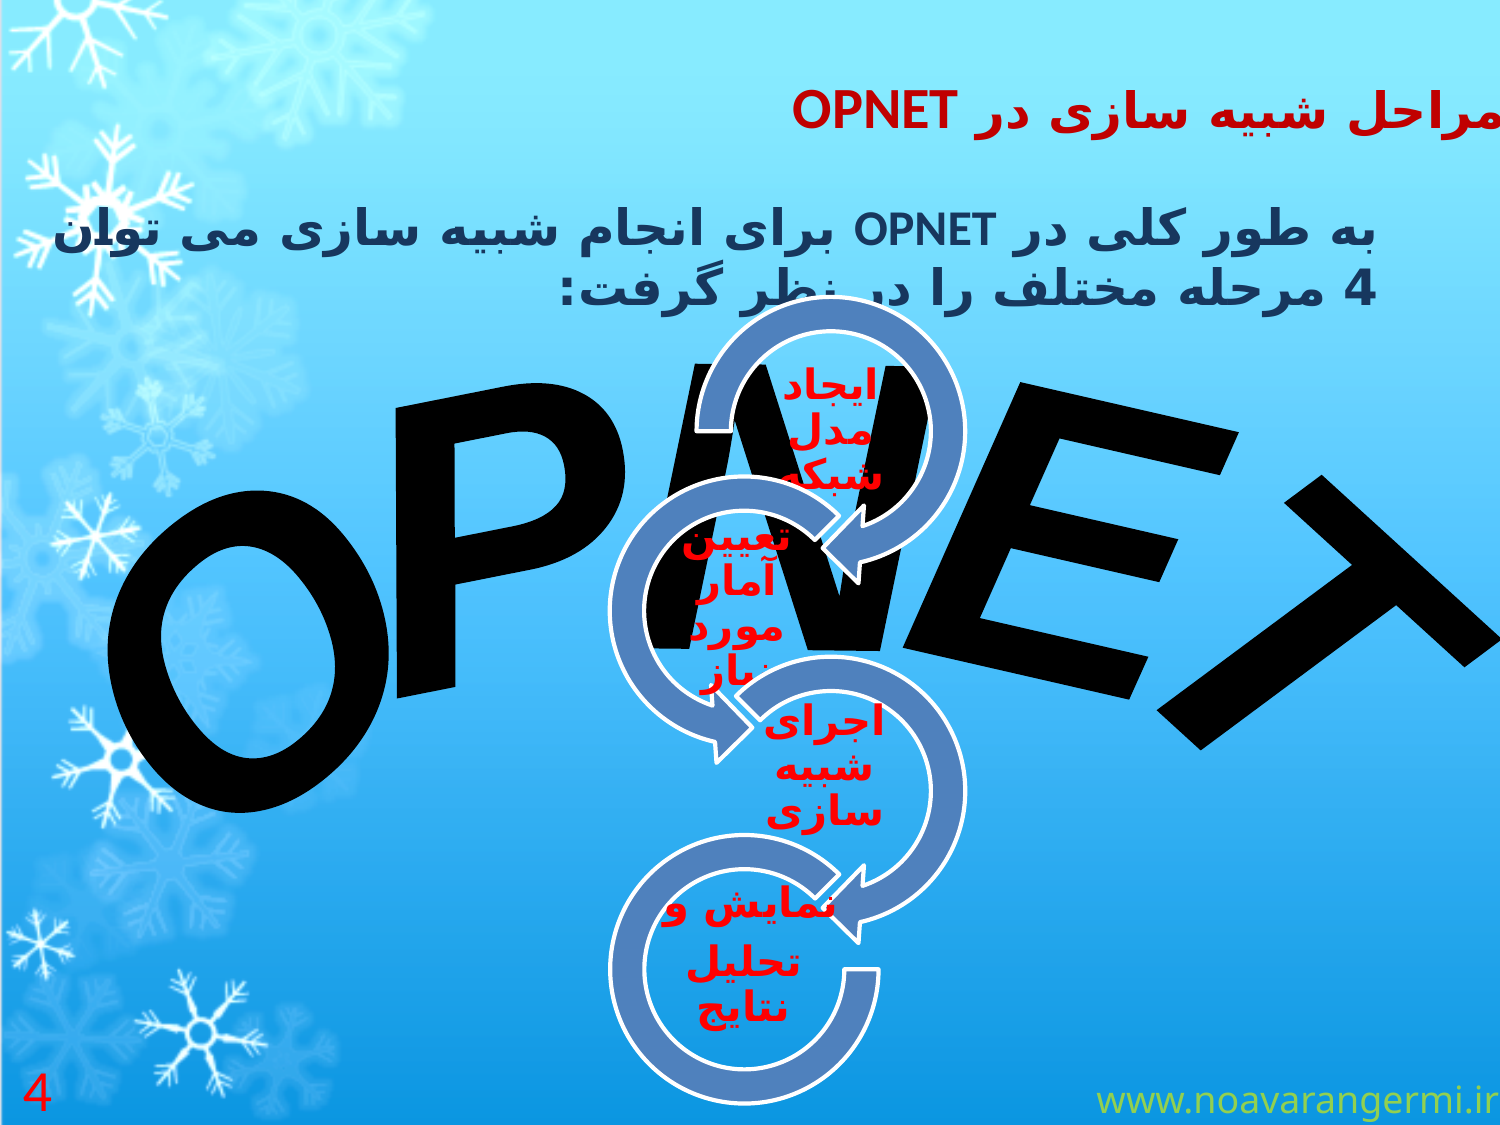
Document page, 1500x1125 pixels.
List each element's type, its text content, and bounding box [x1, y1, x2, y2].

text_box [262, 274, 1313, 1104]
text_box www.noavarangermi.ir [1081, 1077, 1500, 1125]
text_box به طور کلی در OPNET برای انجام شبیه سازی می توان 4 مرحله مختلف را در نظر گرفت: [37, 187, 1394, 323]
text_box مراحل شبیه سازی در OPNET [777, 62, 1500, 148]
picture [0, 0, 1500, 1125]
slide_number 4 [0, 1057, 75, 1118]
